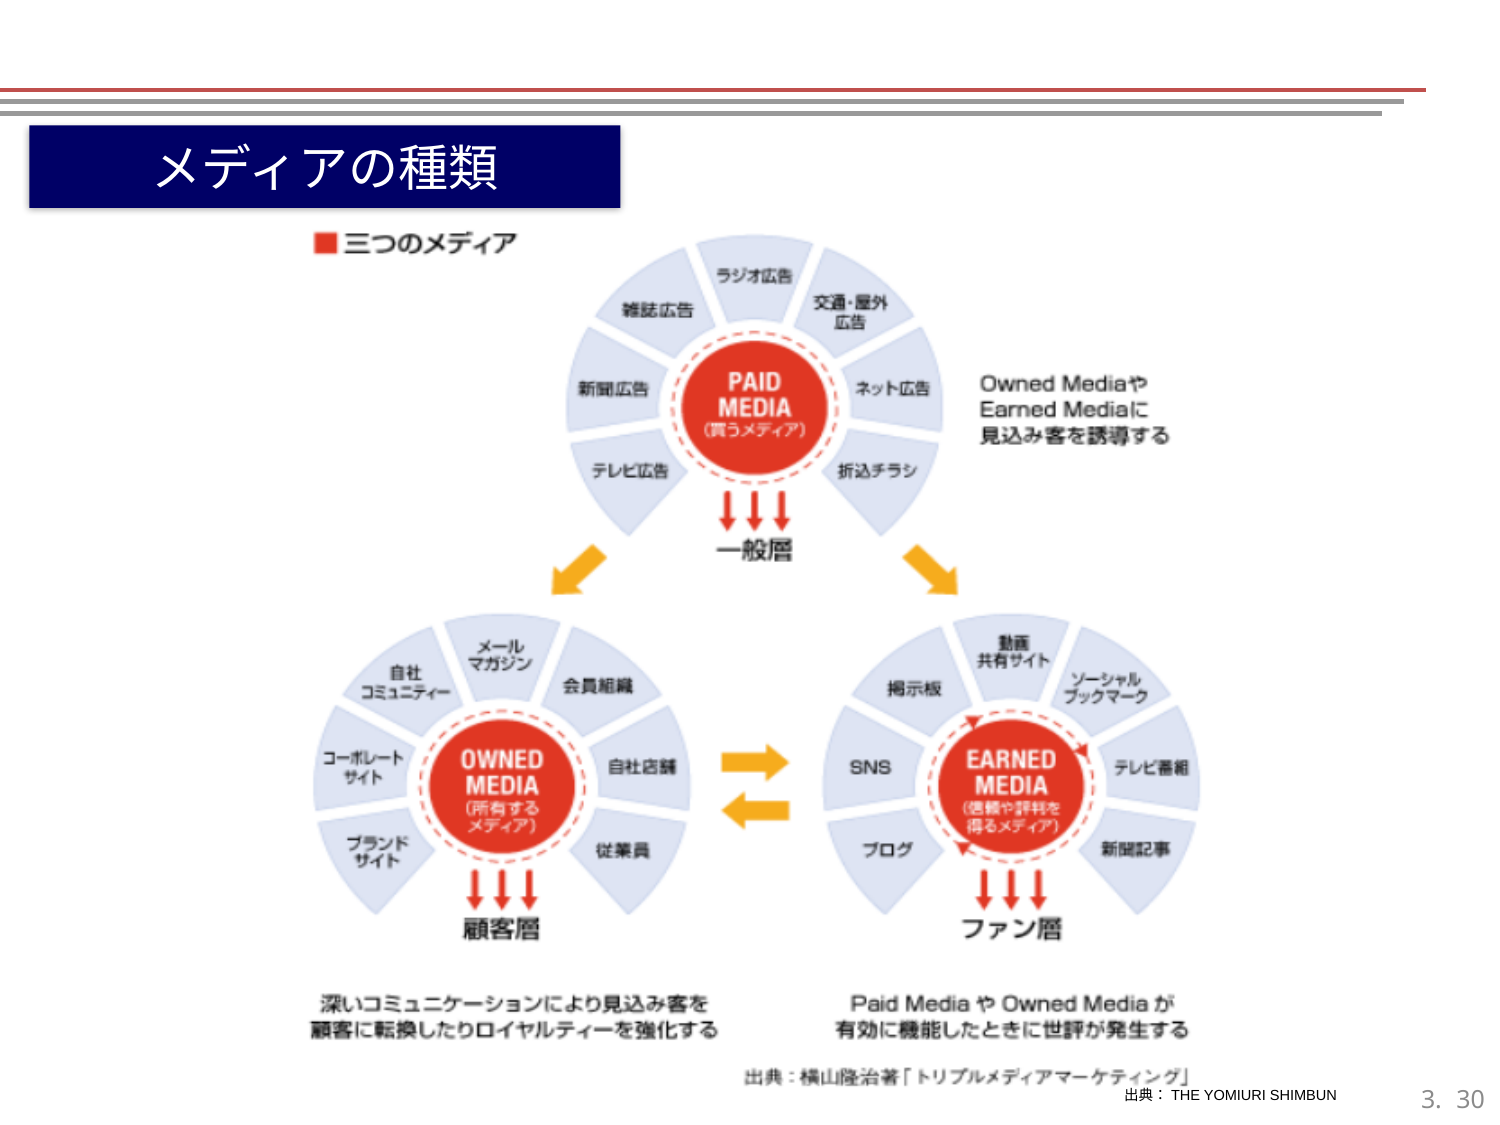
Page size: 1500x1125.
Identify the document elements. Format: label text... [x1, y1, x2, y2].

slide_number 29 [1381, 1065, 1500, 1125]
text_box 出典：THE YOMIURI SHIMBUN [1248, 1078, 1352, 1111]
picture [265, 219, 1247, 1107]
text_box メディアの種類 [29, 125, 621, 208]
